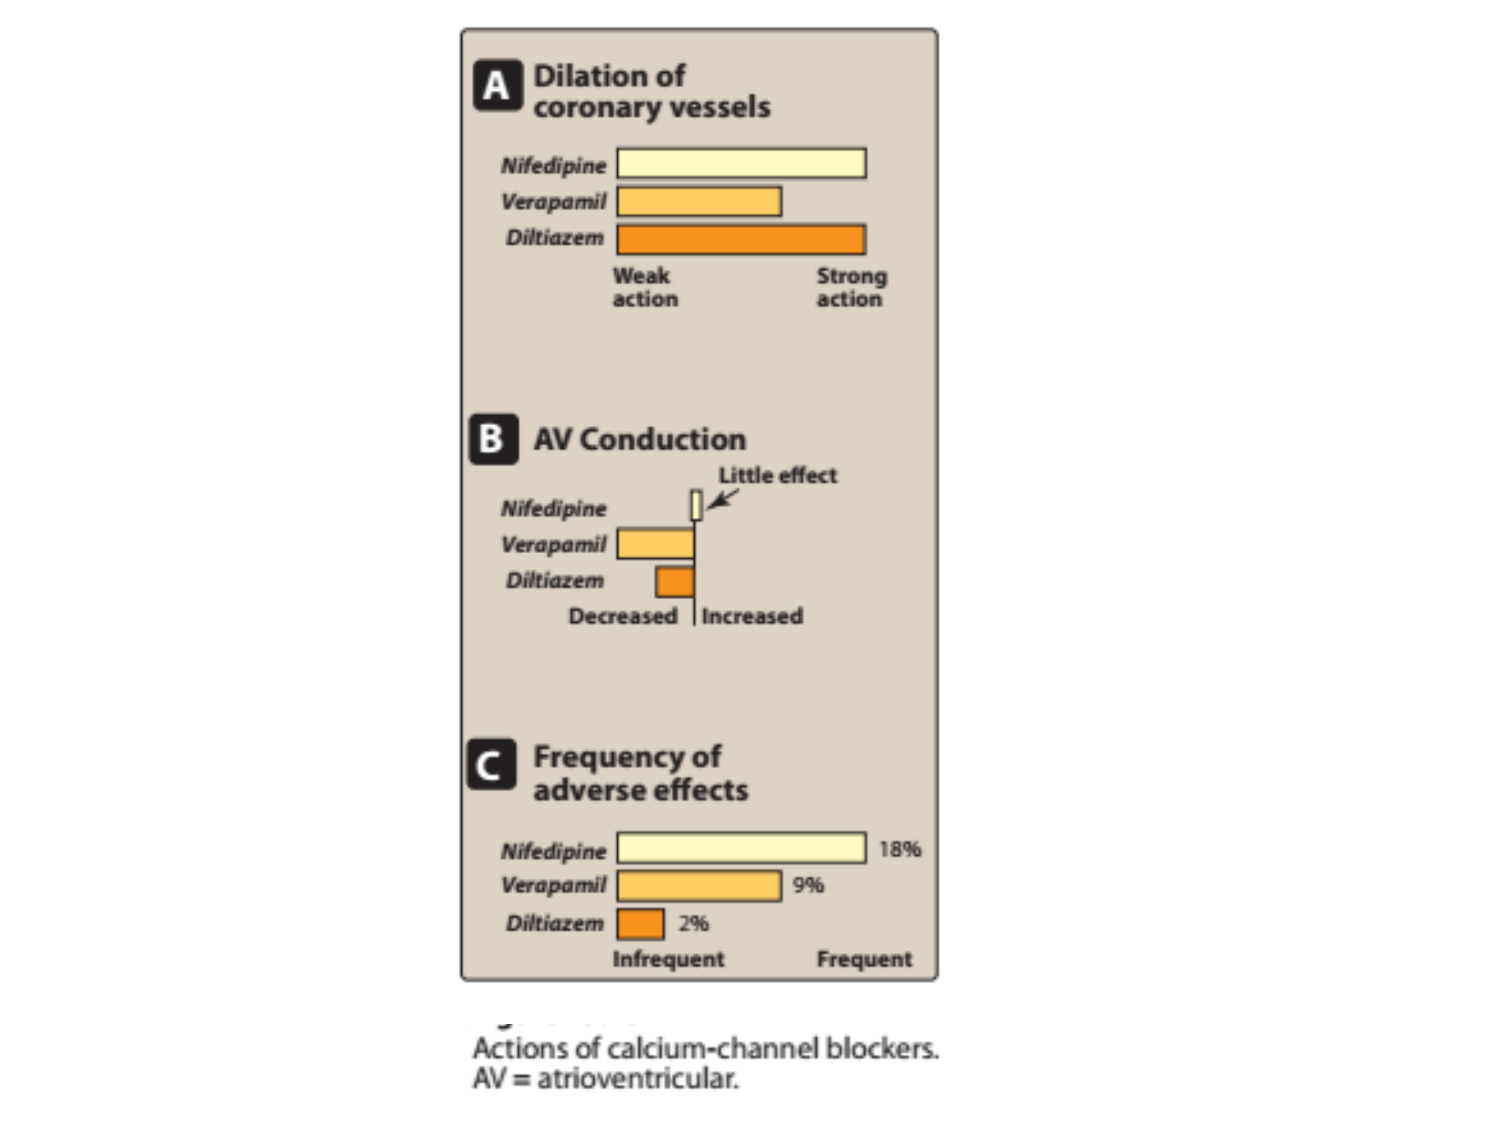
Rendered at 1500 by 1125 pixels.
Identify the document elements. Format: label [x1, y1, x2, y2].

picture [443, 13, 951, 988]
picture [467, 1024, 951, 1101]
